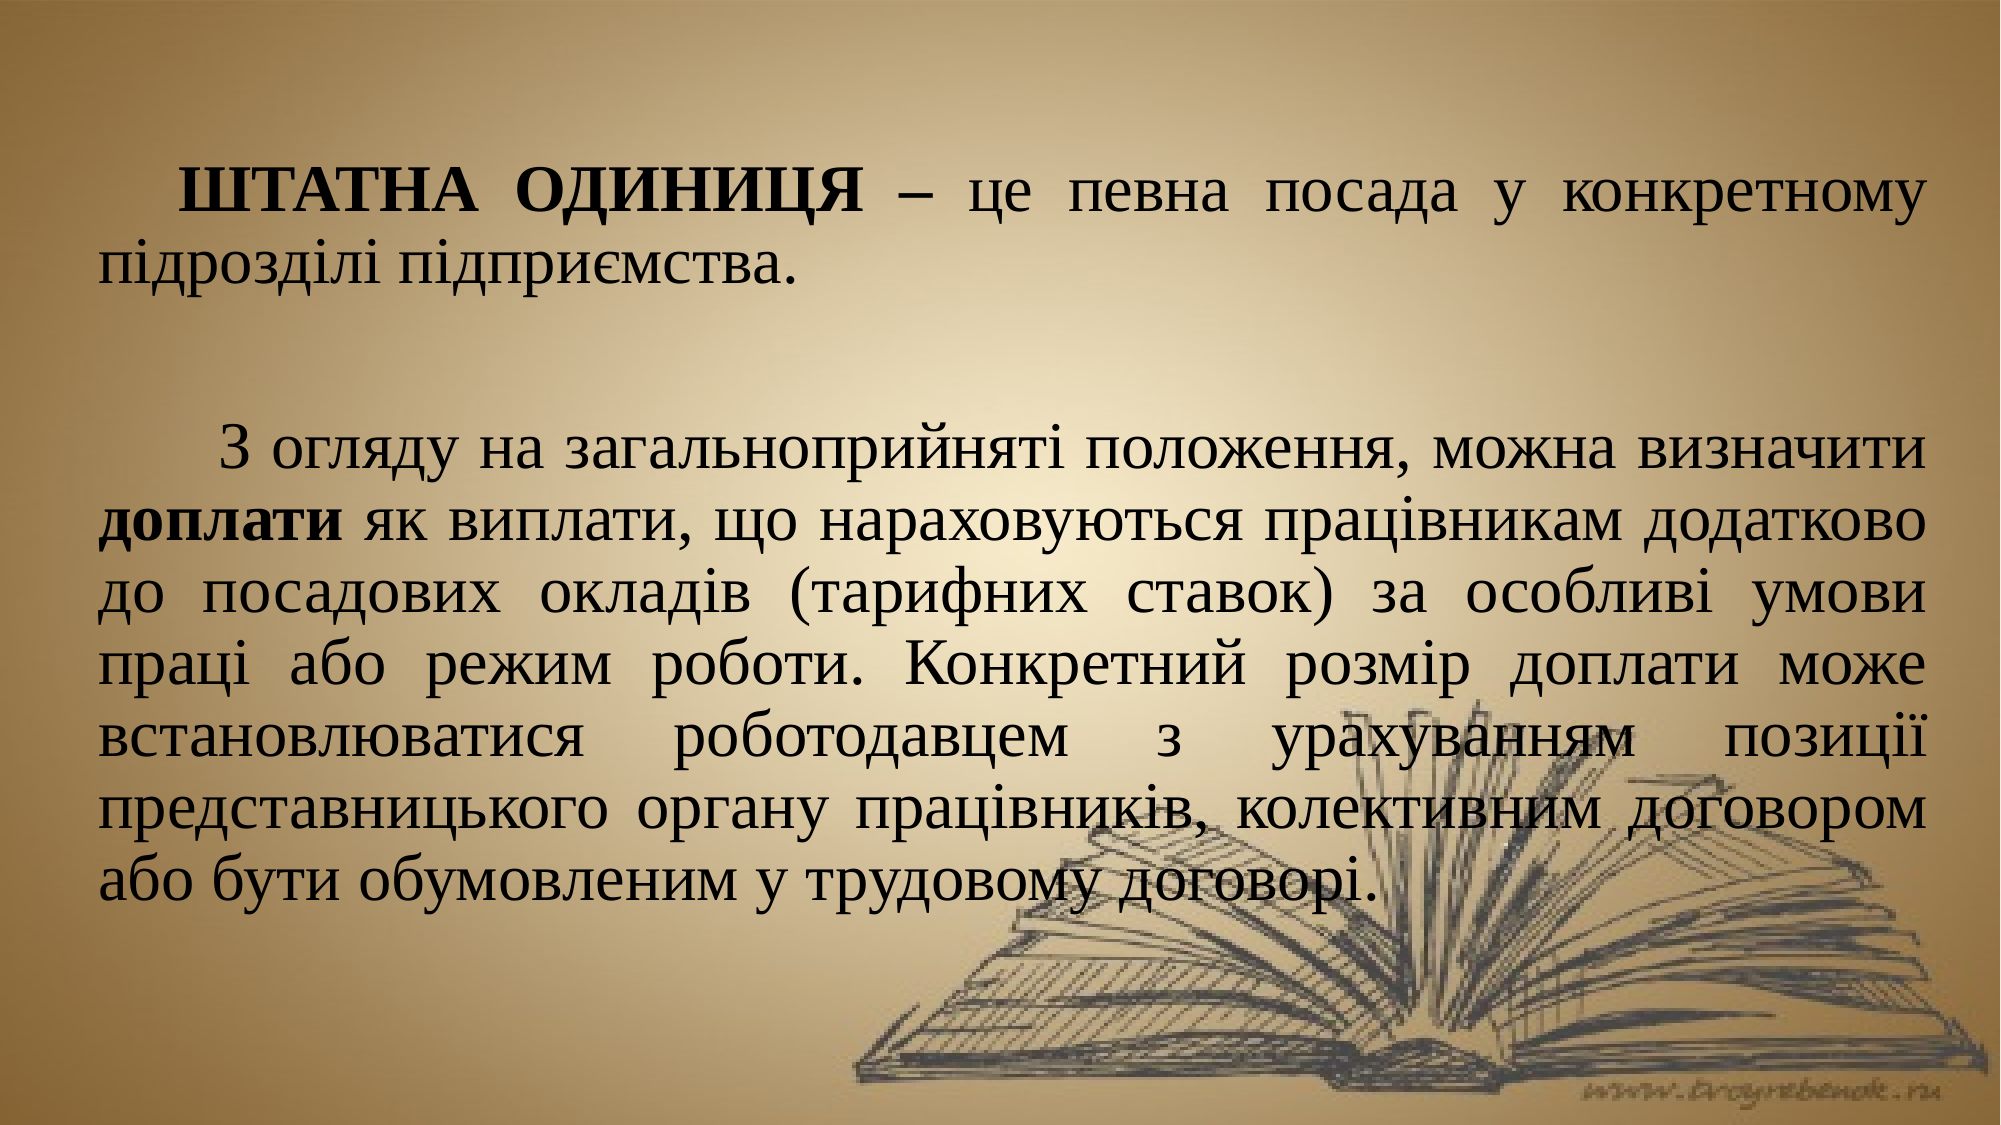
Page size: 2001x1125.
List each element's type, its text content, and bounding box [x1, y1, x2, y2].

list ШТАТНА ОДИНИЦЯ – це певна посада у конкретному підрозділі підприємства. З огляду на загальноприйняті положення, можна визначити доплати як виплати, що нараховуються працівникам додатково до посадових окладів (тарифних ставок) за особливі умови праці або режим роботи. Конкретний розмір доплати може встановлюватися роботодавцем з урахуванням позиції представницького органу працівників, колективним договором або бути обумовленим у трудовому договорі. [45, 45, 1945, 1067]
picture [0, 0, 2001, 1125]
